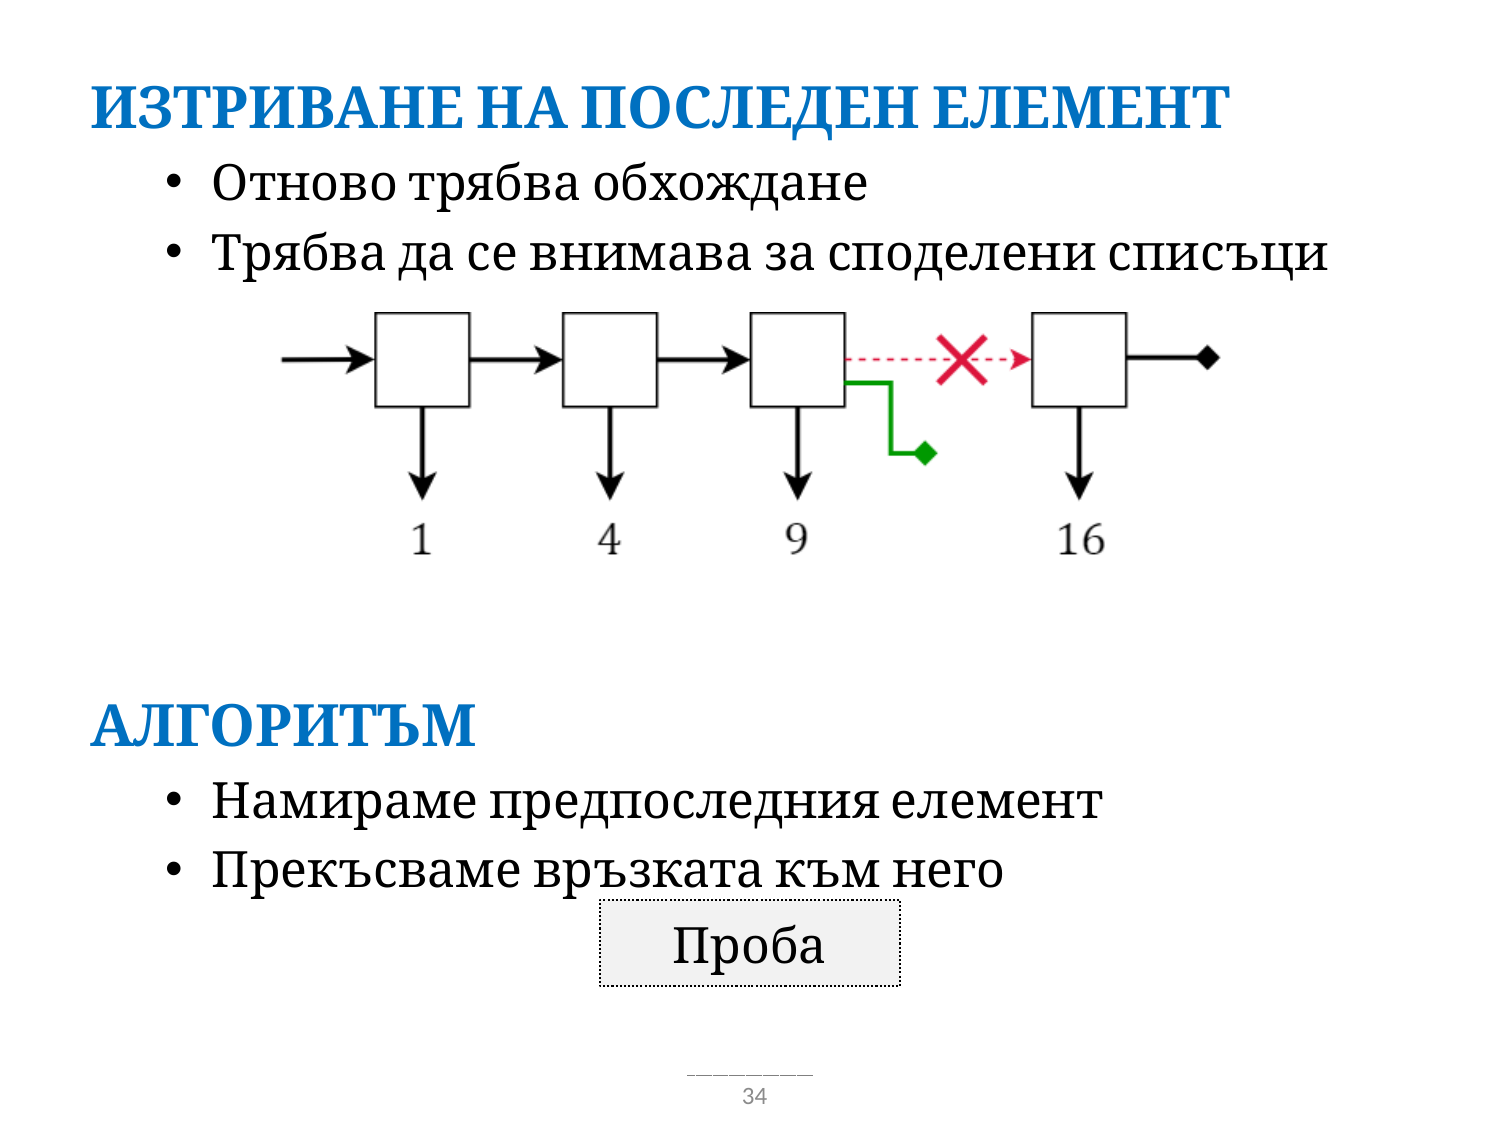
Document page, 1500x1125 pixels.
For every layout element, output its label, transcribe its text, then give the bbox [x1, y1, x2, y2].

slide_number 34 [579, 1065, 930, 1125]
list Изтриване на последен елемент Отново трябва обхождане Трябва да се внимава за споделени списъци Алгоритъм Намираме предпоследния елемент Прекъсваме връзката към него [75, 62, 1450, 1063]
text_box Проба [598, 898, 902, 988]
picture [262, 312, 1241, 576]
